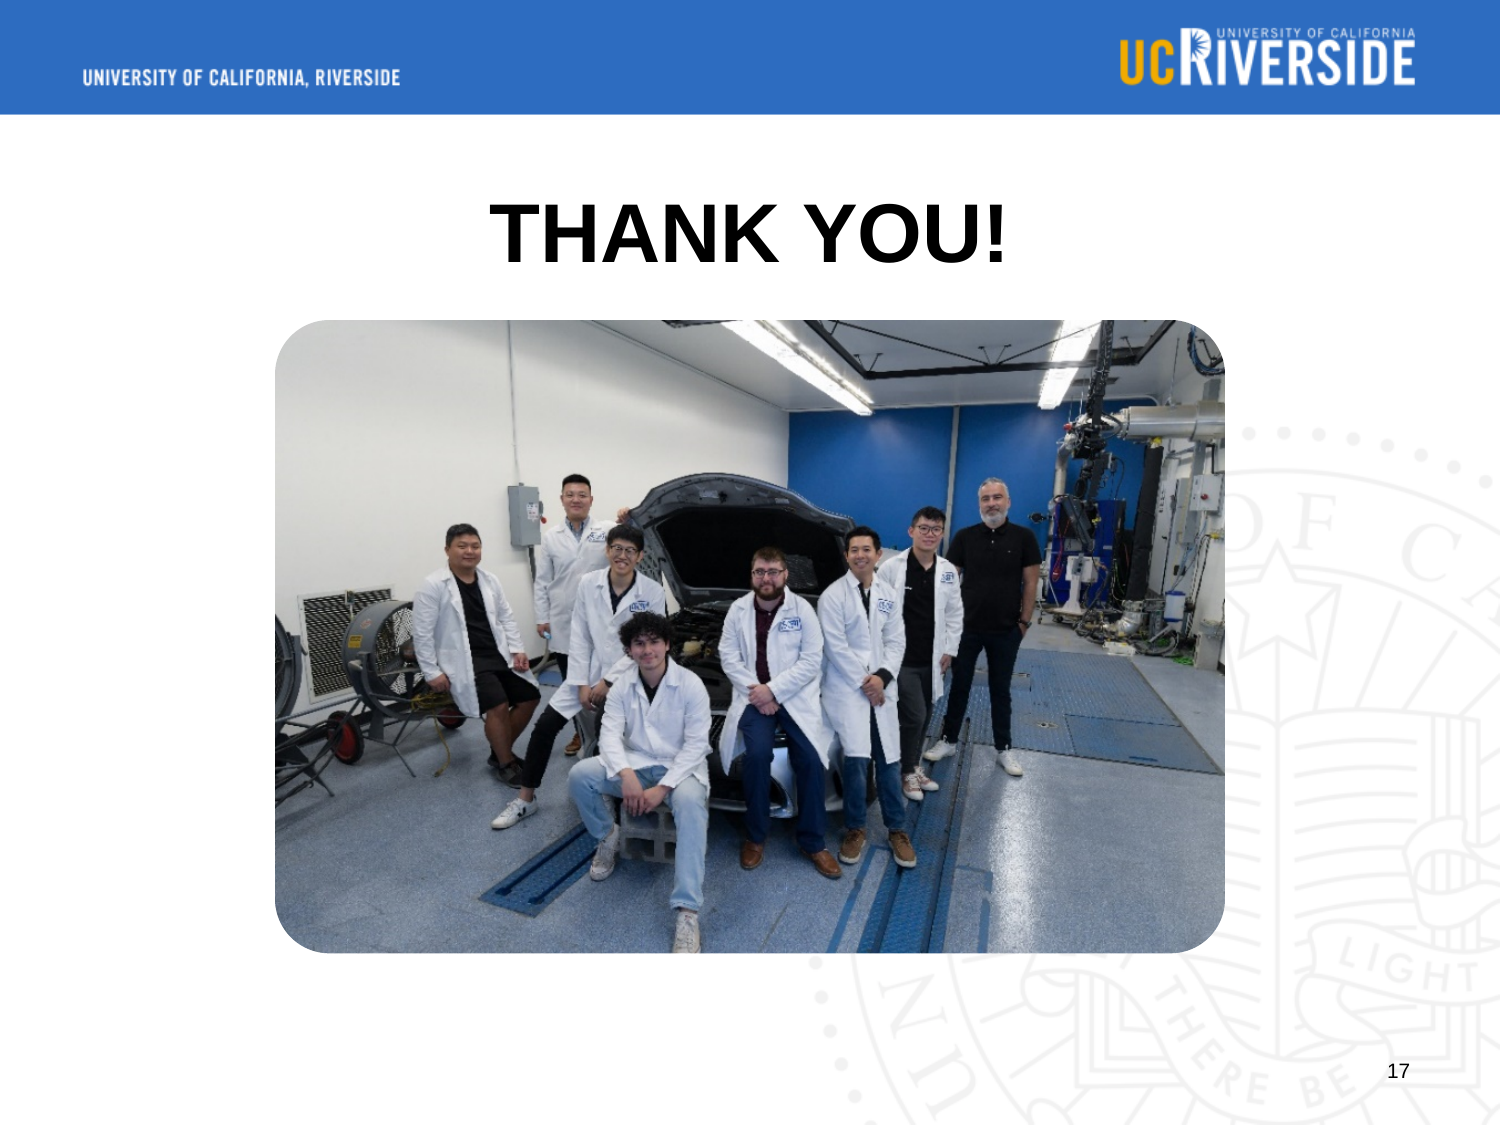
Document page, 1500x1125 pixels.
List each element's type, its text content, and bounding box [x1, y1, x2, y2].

picture [0, 0, 1500, 1125]
slide_number 17 [1074, 1050, 1425, 1100]
title Thank you! [112, 171, 1388, 396]
